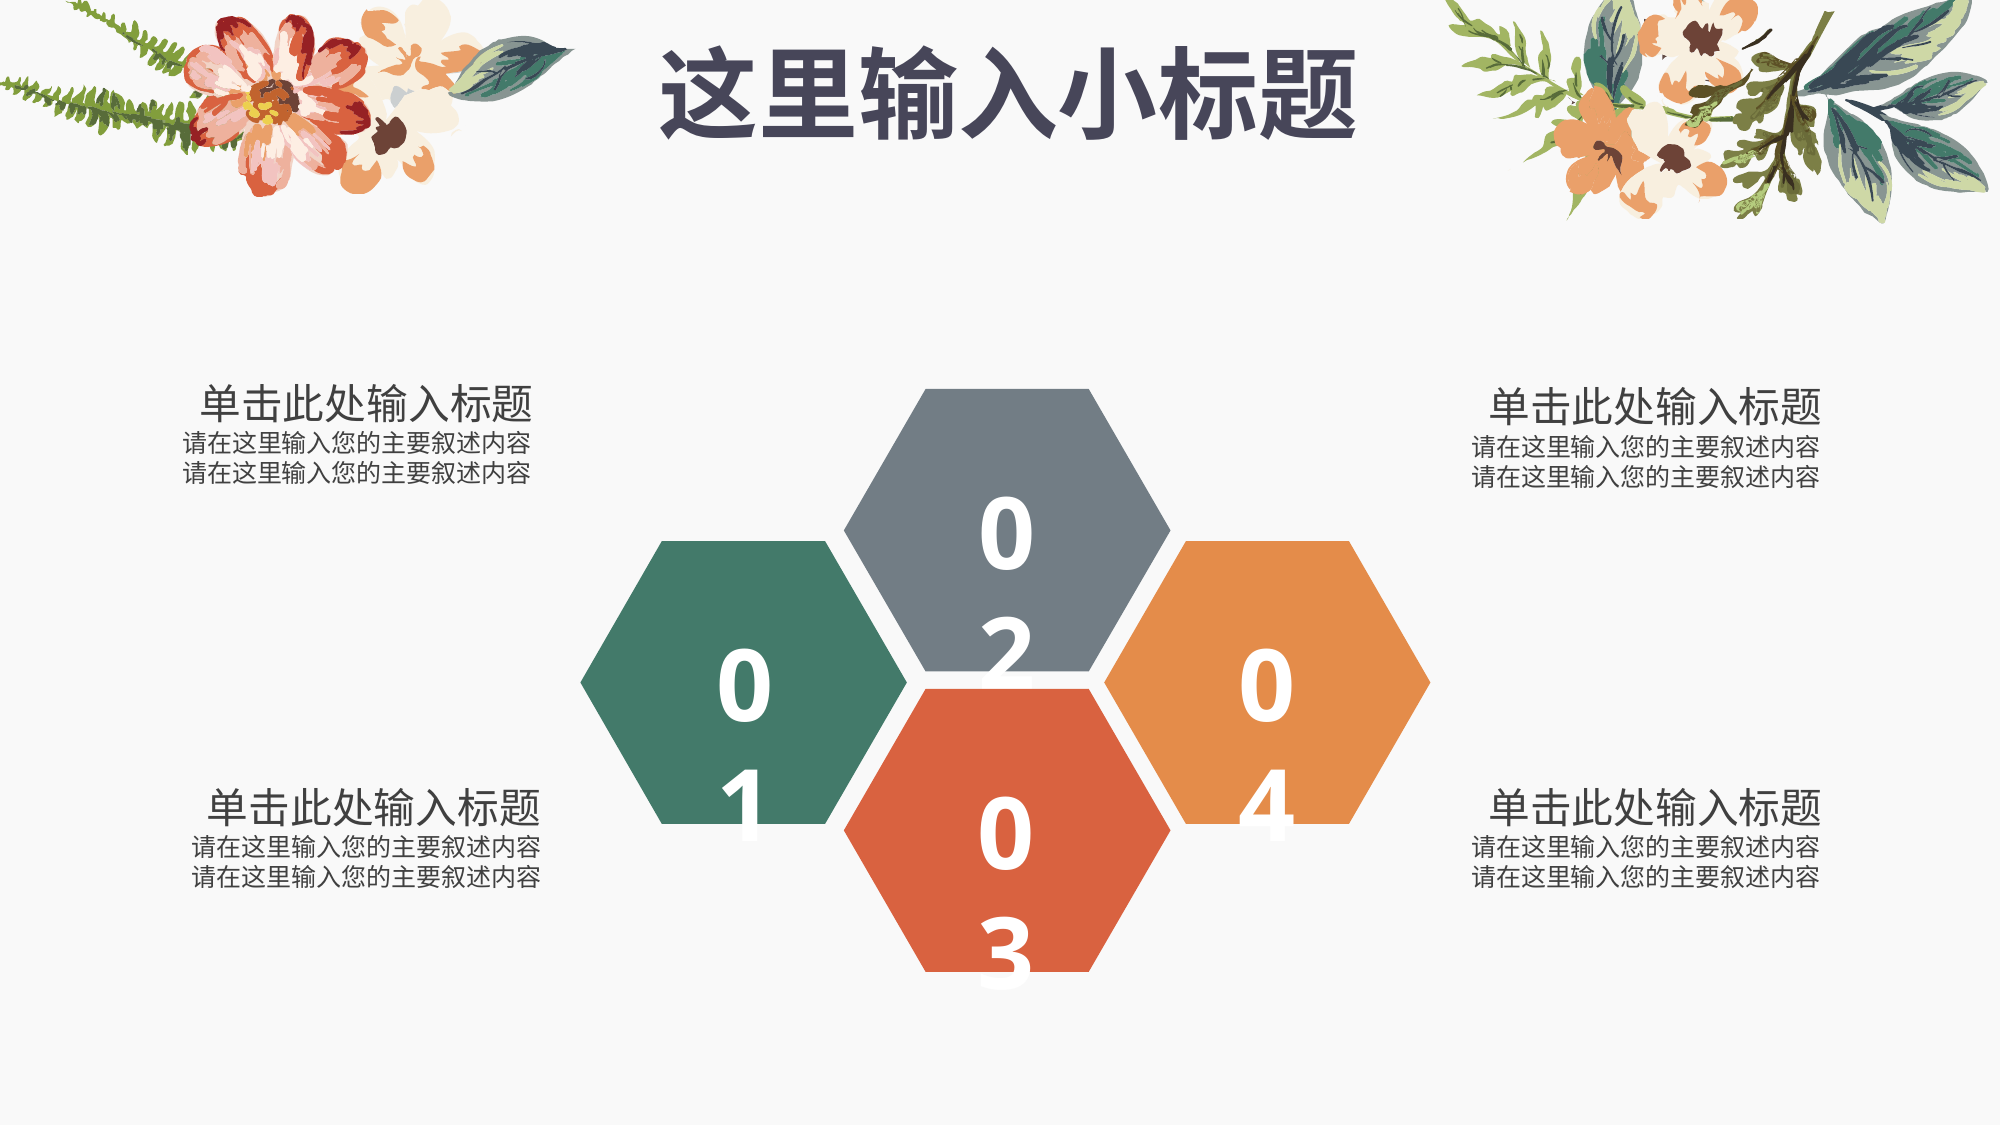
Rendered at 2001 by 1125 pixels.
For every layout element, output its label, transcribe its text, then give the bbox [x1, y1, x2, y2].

picture [1441, 0, 1990, 224]
text_box 单击此处输入标题 请在这里输入您的主要叙述内容 请在这里输入您的主要叙述内容 [1456, 373, 1838, 579]
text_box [843, 388, 1171, 672]
text_box 单击此处输入标题 请在这里输入您的主要叙述内容 请在这里输入您的主要叙述内容 [176, 774, 557, 989]
picture [0, 0, 577, 197]
text_box 单击此处输入标题 请在这里输入您的主要叙述内容 请在这里输入您的主要叙述内容 [1456, 774, 1838, 979]
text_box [843, 688, 1171, 972]
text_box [580, 541, 907, 824]
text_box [1104, 541, 1431, 824]
text_box 这里输入小标题 [643, 23, 1374, 159]
text_box 单击此处输入标题 请在这里输入您的主要叙述内容 请在这里输入您的主要叙述内容 [167, 370, 549, 575]
